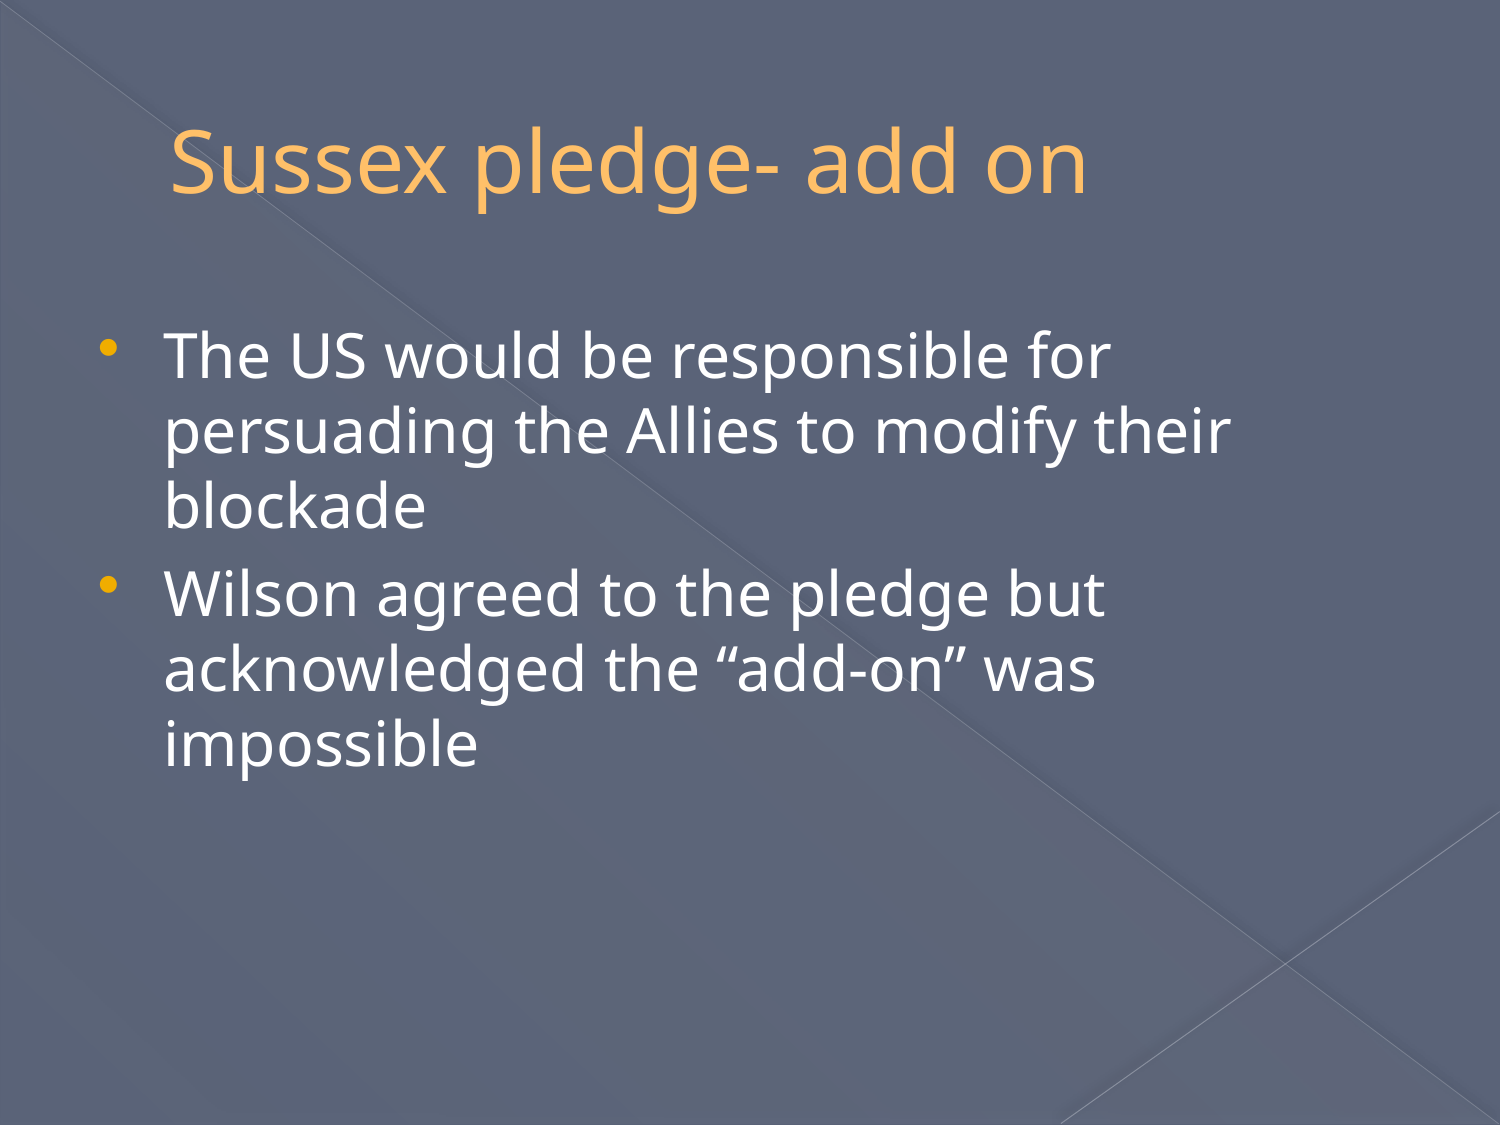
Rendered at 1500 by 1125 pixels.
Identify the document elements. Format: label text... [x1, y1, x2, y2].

list The US would be responsible for persuading the Allies to modify their blockade Wilson agreed to the pledge but acknowledged the “add-on” was impossible [75, 308, 1425, 1059]
title Sussex pledge- add on [75, 43, 1425, 274]
